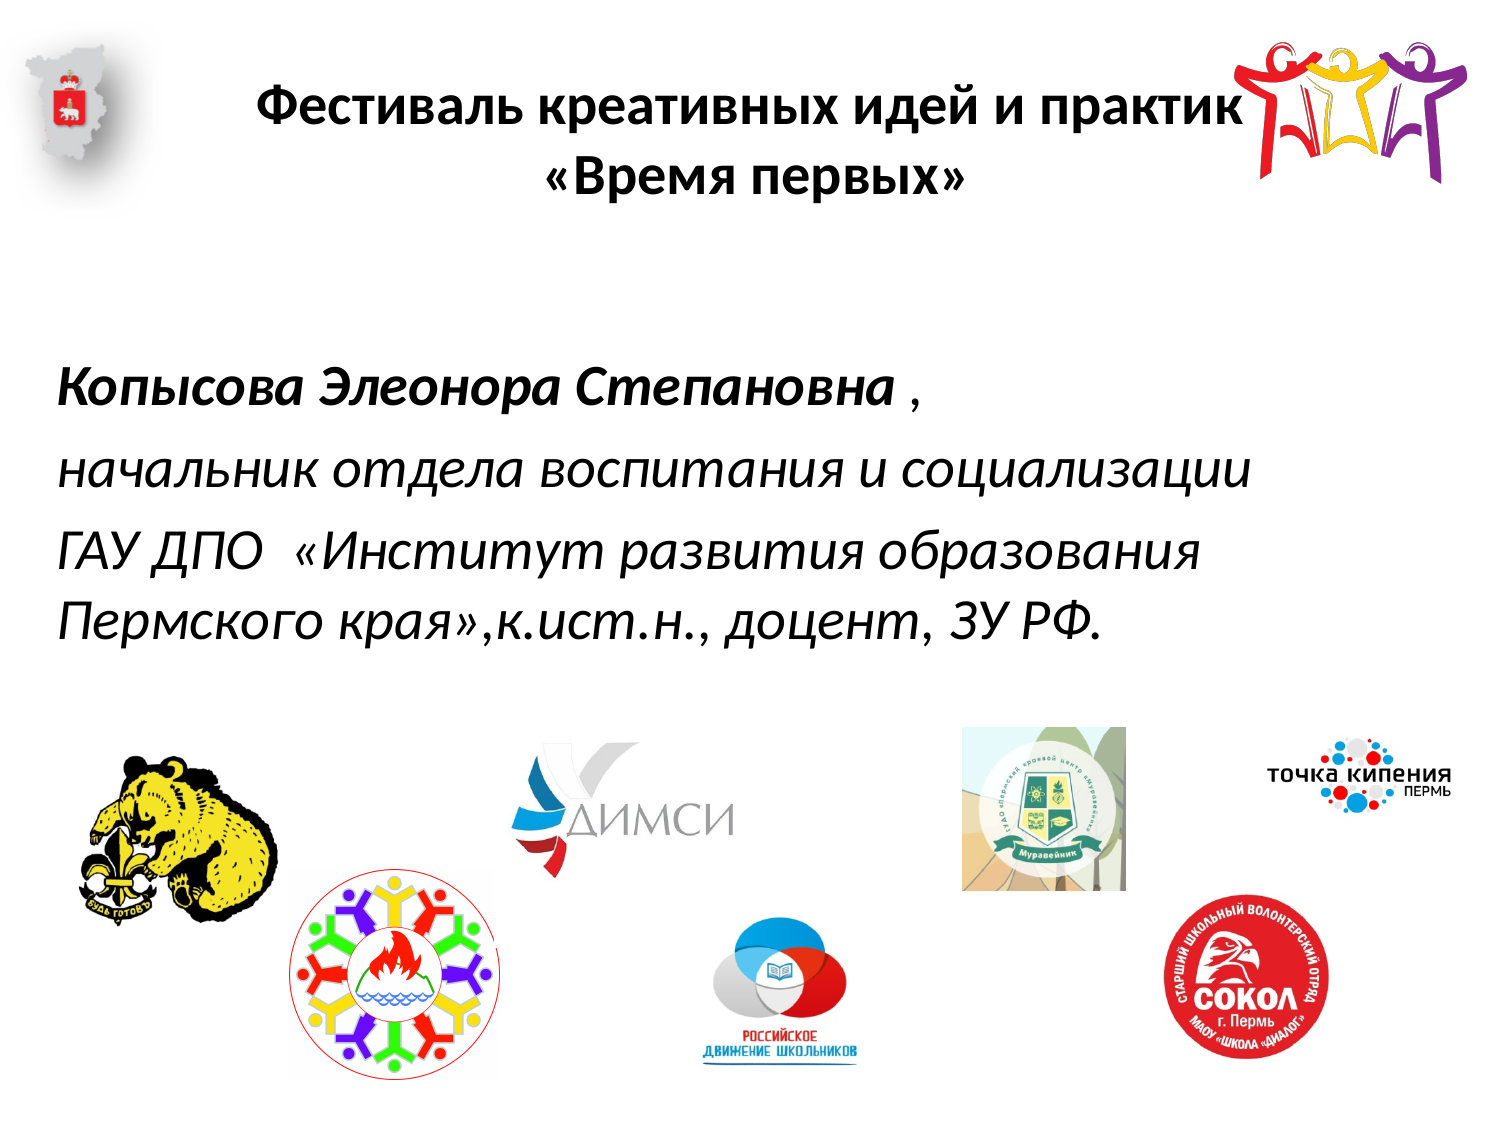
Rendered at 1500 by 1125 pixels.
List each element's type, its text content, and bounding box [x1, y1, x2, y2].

picture [20, 31, 117, 164]
picture [1234, 42, 1467, 185]
picture [962, 727, 1126, 891]
picture [288, 692, 952, 1125]
picture [76, 751, 282, 930]
picture [1245, 668, 1471, 882]
picture [1163, 892, 1330, 1060]
title Фестиваль креативных идей и практик «Время первых» [117, 42, 1383, 219]
list Копысова Элеонора Степановна , начальник отдела воспитания и социализации ГАУ ДПО «Институт развития образования Пермского края»,к.ист.н., доцент, ЗУ РФ. [40, 219, 1460, 1056]
